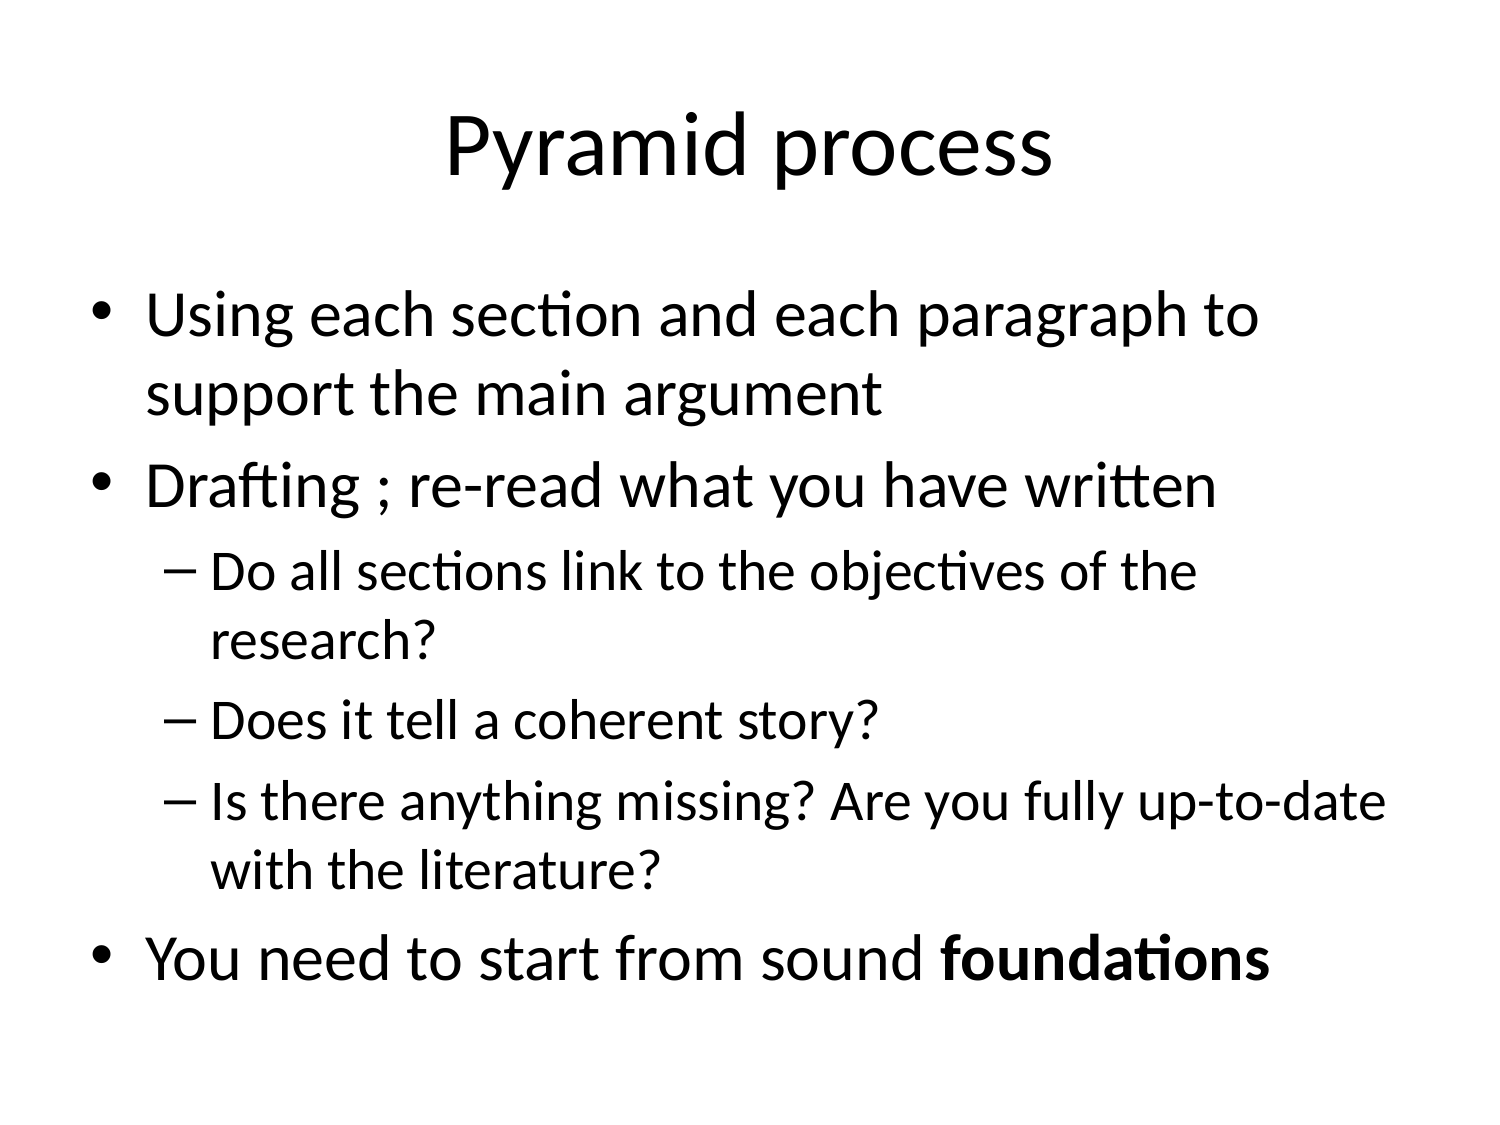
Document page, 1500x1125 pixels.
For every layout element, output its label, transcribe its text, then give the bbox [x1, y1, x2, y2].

title Pyramid process [75, 45, 1425, 233]
list Using each section and each paragraph to support the main argument Drafting ; re-read what you have written Do all sections link to the objectives of the research? Does it tell a coherent story? Is there anything missing? Are you fully up-to-date with the literature? You need to start from sound foundations [75, 262, 1425, 1005]
